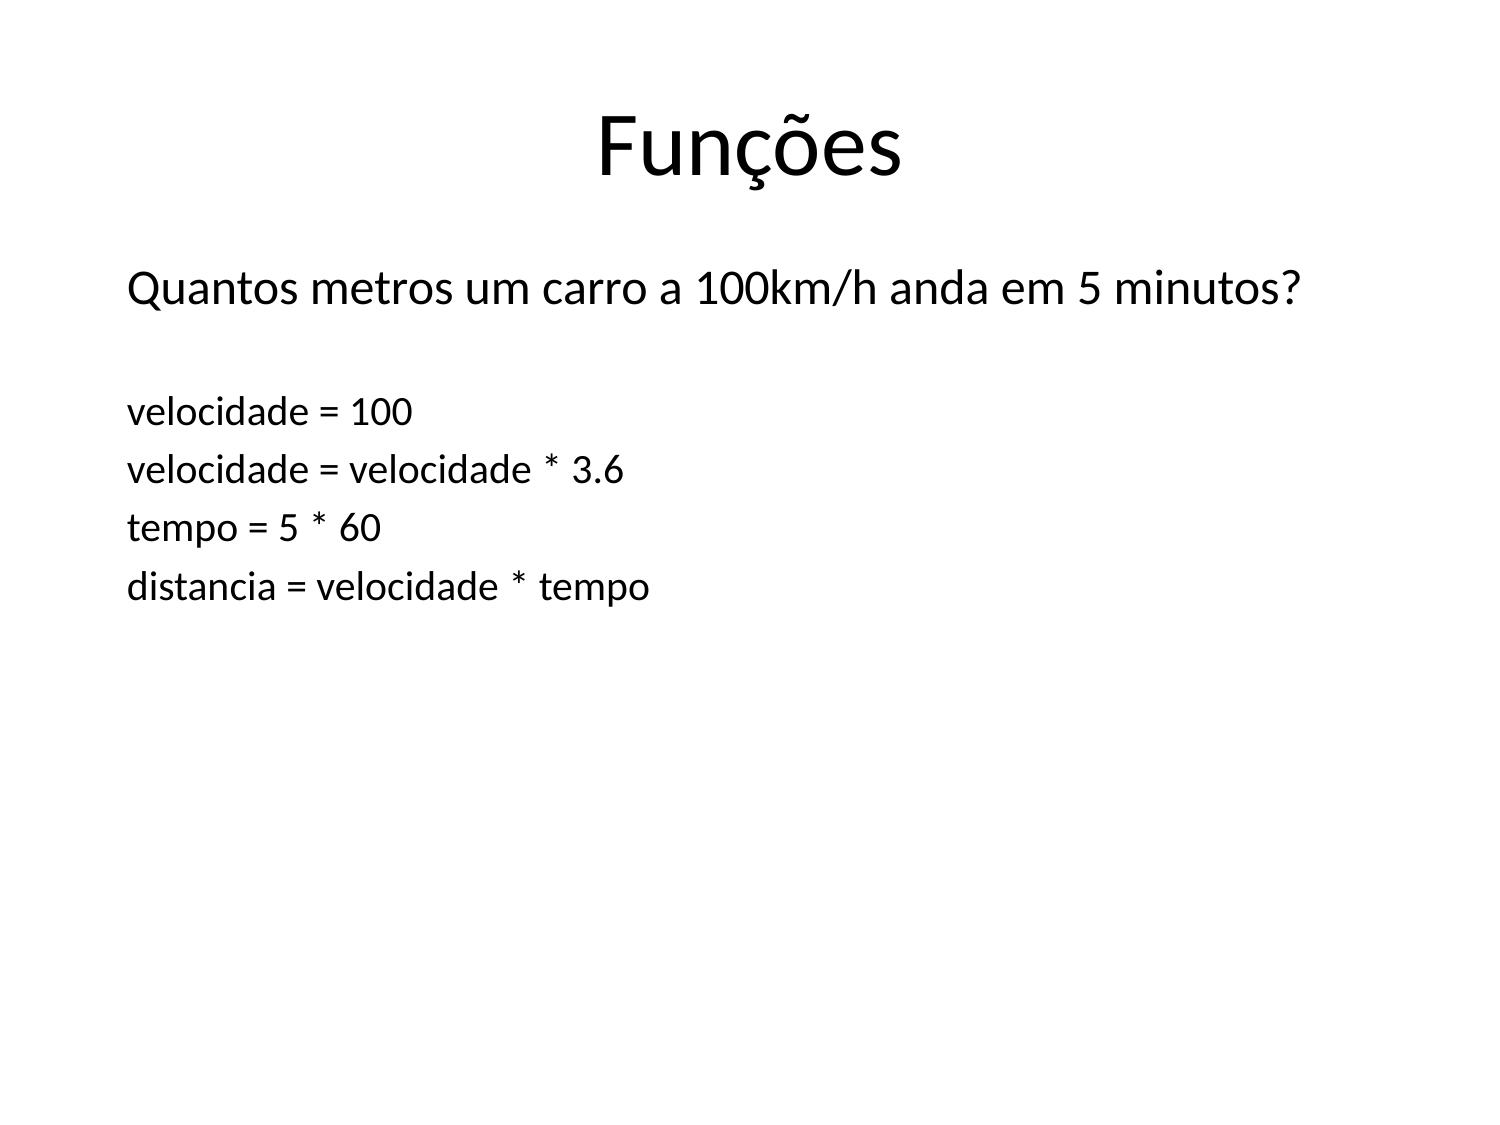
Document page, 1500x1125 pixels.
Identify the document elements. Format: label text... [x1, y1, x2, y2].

title Funções [75, 45, 1425, 233]
text_box Quantos metros um carro a 100km/h anda em 5 minutos? velocidade = 100 velocidade = velocidade * 3.6 tempo = 5 * 60 distancia = velocidade * tempo [112, 247, 1500, 782]
